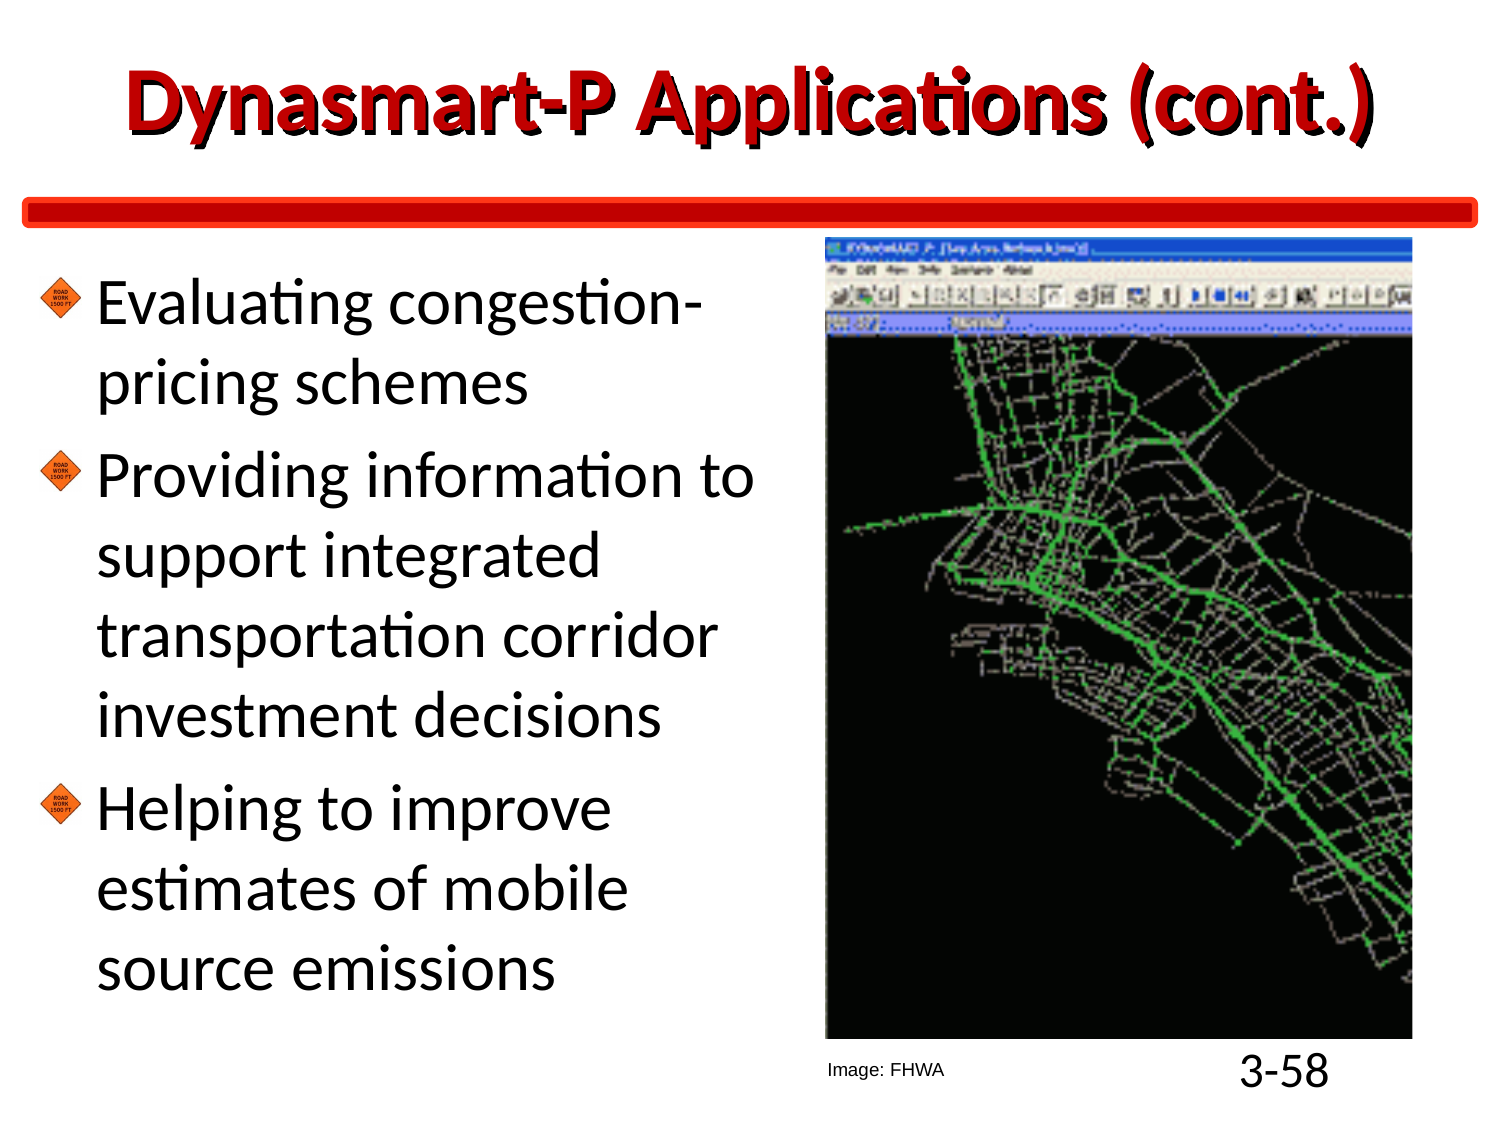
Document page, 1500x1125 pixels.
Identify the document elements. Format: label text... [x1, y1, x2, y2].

picture [39, 449, 82, 492]
picture [824, 237, 1413, 1039]
picture [39, 276, 82, 319]
list Evaluating congestion- pricing schemes Providing information to support integrated transportation corridor investment decisions Helping to improve estimates of mobile source emissions [24, 249, 813, 1088]
title Dynasmart-P Applications (cont.) [0, 0, 1500, 188]
picture [39, 782, 82, 825]
text_box Image: FHWA [812, 1050, 1000, 1088]
